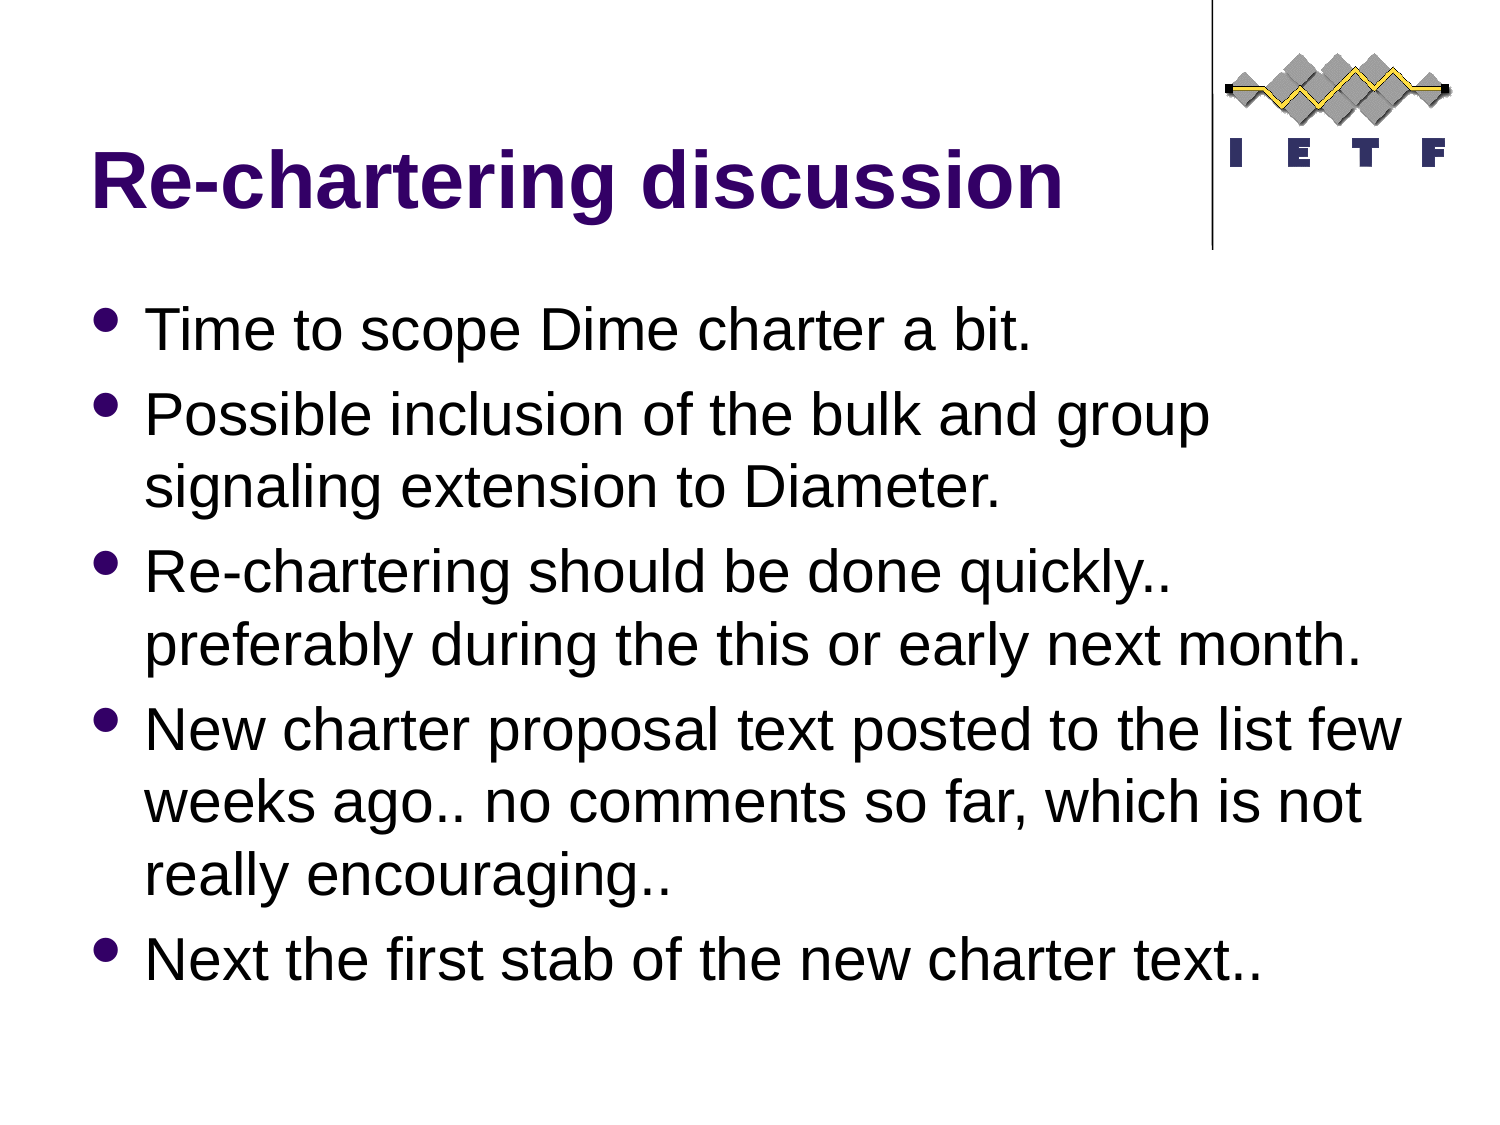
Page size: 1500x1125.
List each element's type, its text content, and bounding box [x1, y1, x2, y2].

title Re-chartering discussion [74, 19, 1201, 233]
list Time to scope Dime charter a bit. Possible inclusion of the bulk and group signaling extension to Diameter. Re-chartering should be done quickly.. preferably during the this or early next month. New charter proposal text posted to the list few weeks ago.. no comments so far, which is not really encouraging.. Next the first stab of the new charter text.. [74, 281, 1426, 1006]
picture [1212, 37, 1463, 181]
